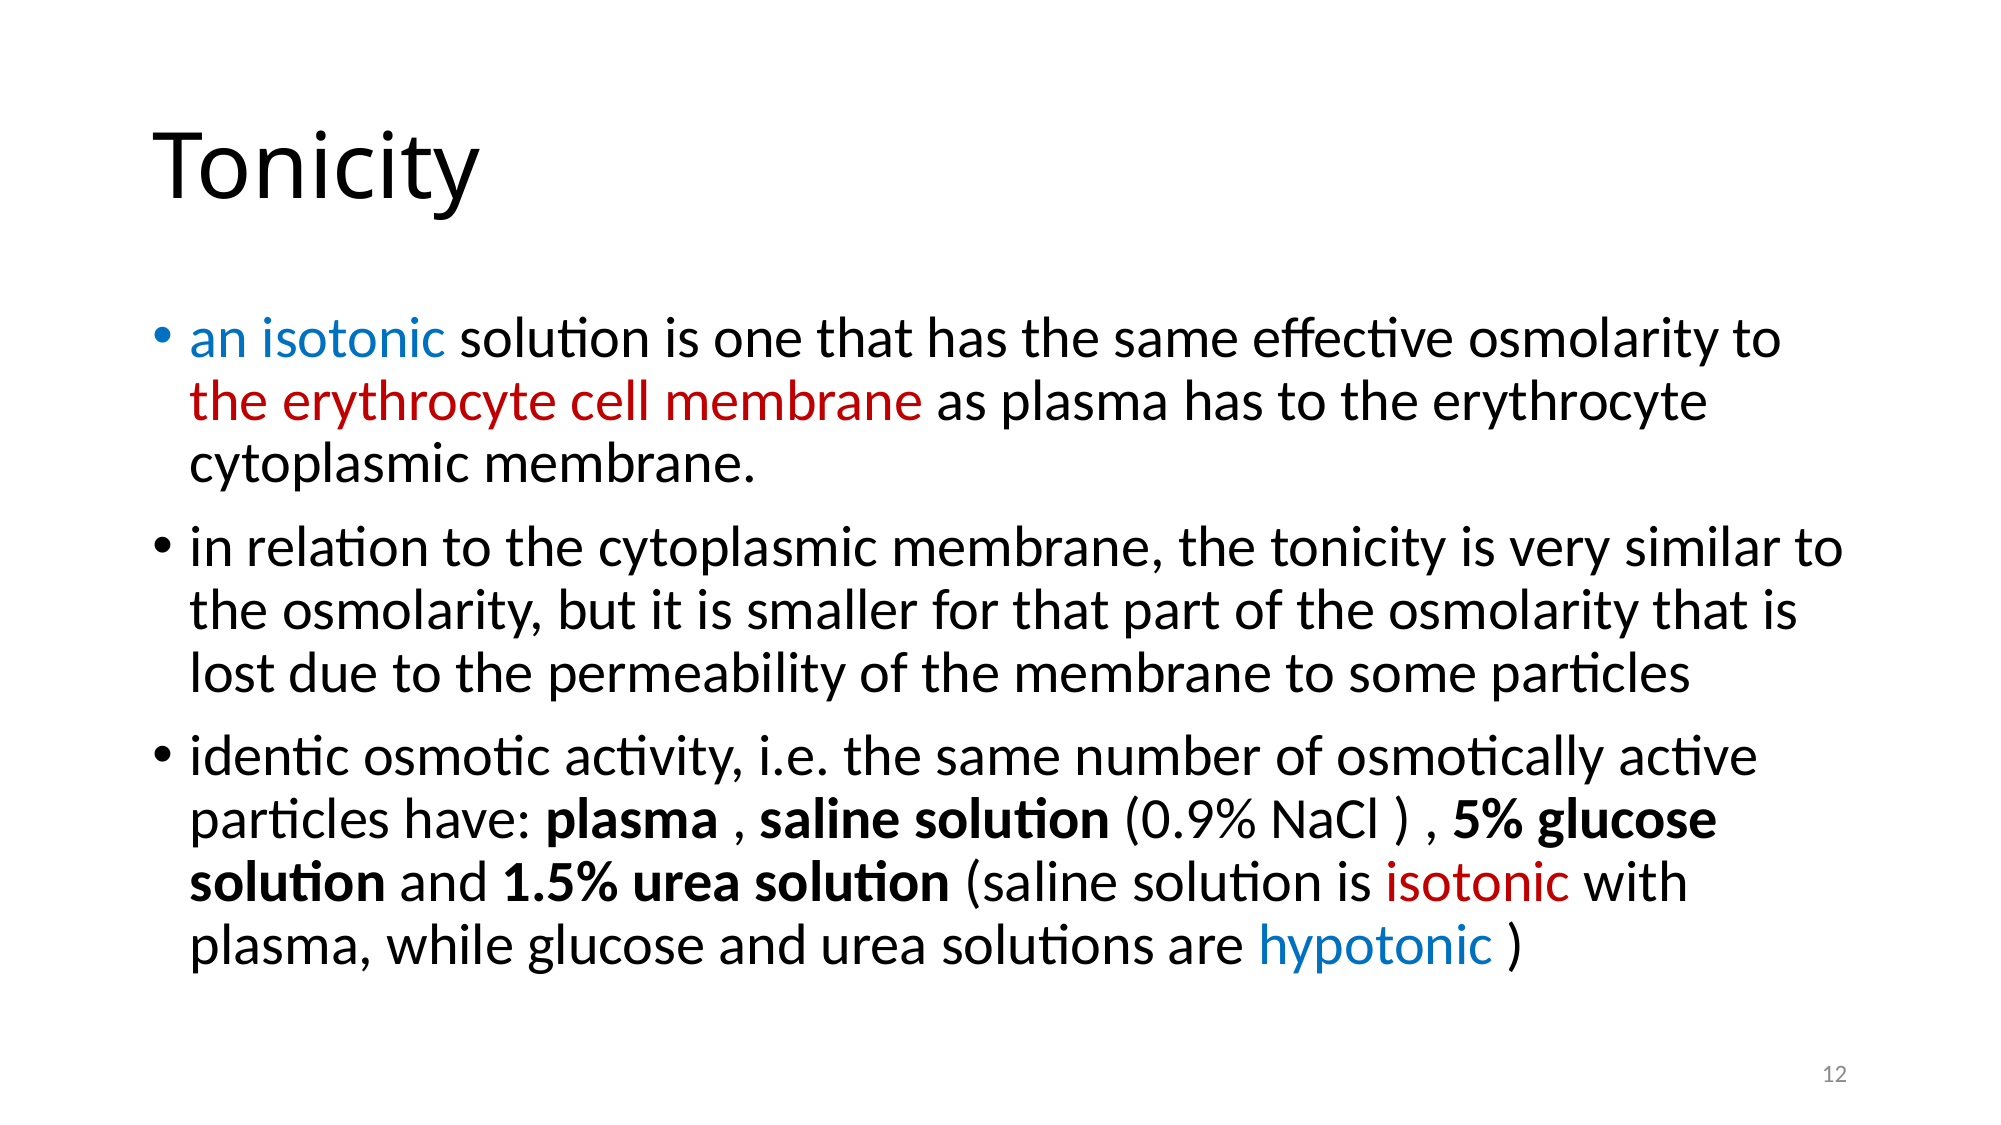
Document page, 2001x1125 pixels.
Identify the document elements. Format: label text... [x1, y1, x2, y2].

list an isotonic solution is one that has the same effective osmolarity to the erythrocyte cell membrane as plasma has to the erythrocyte cytoplasmic membrane. in relation to the cytoplasmic membrane, the tonicity is very similar to the osmolarity, but it is smaller for that part of the osmolarity that is lost due to the permeability of the membrane to some particles identic osmotic activity, i.e. the same number of osmotically active particles have: plasma , saline solution (0.9% NaCl ) , 5% glucose solution and 1.5% urea solution (saline solution is isotonic with plasma, while glucose and urea solutions are hypotonic ) [137, 299, 1863, 1014]
title Tonicity [137, 59, 1863, 278]
slide_number 12 [1412, 1042, 1863, 1103]
